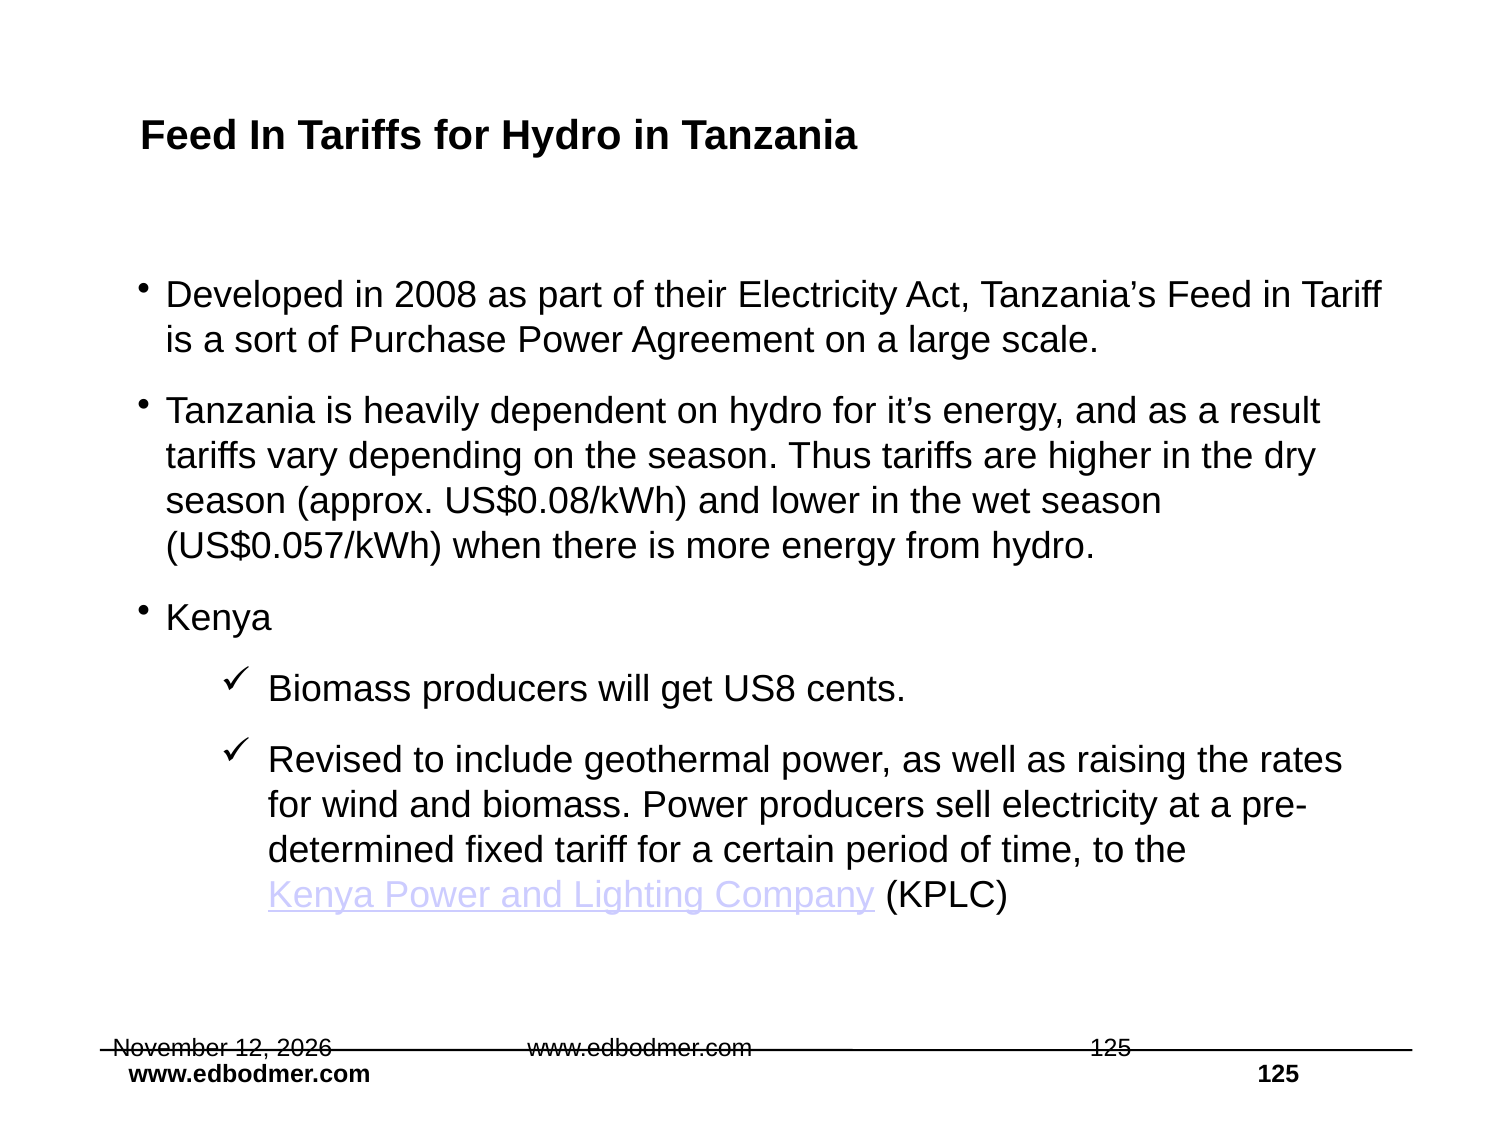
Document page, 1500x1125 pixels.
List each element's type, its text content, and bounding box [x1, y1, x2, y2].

list Developed in 2008 as part of their Electricity Act, Tanzania’s Feed in Tariff is a sort of Purchase Power Agreement on a large scale. Tanzania is heavily dependent on hydro for it’s energy, and as a result tariffs vary depending on the season. Thus tariffs are higher in the dry season (approx. US$0.08/kWh) and lower in the wet season (US$0.057/kWh) when there is more energy from hydro. Kenya Biomass producers will get US8 cents. Revised to include geothermal power, as well as raising the rates for wind and biomass. Power producers sell electricity at a pre-determined fixed tariff for a certain period of time, to the Kenya Power and Lighting Company (KPLC) [112, 262, 1401, 1026]
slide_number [97, 1024, 403, 1103]
title Feed In Tariffs for Hydro in Tanzania [124, 99, 1288, 226]
footer www.edbodmer.com [512, 1024, 988, 1103]
slide_number 125 [1074, 1024, 1425, 1103]
